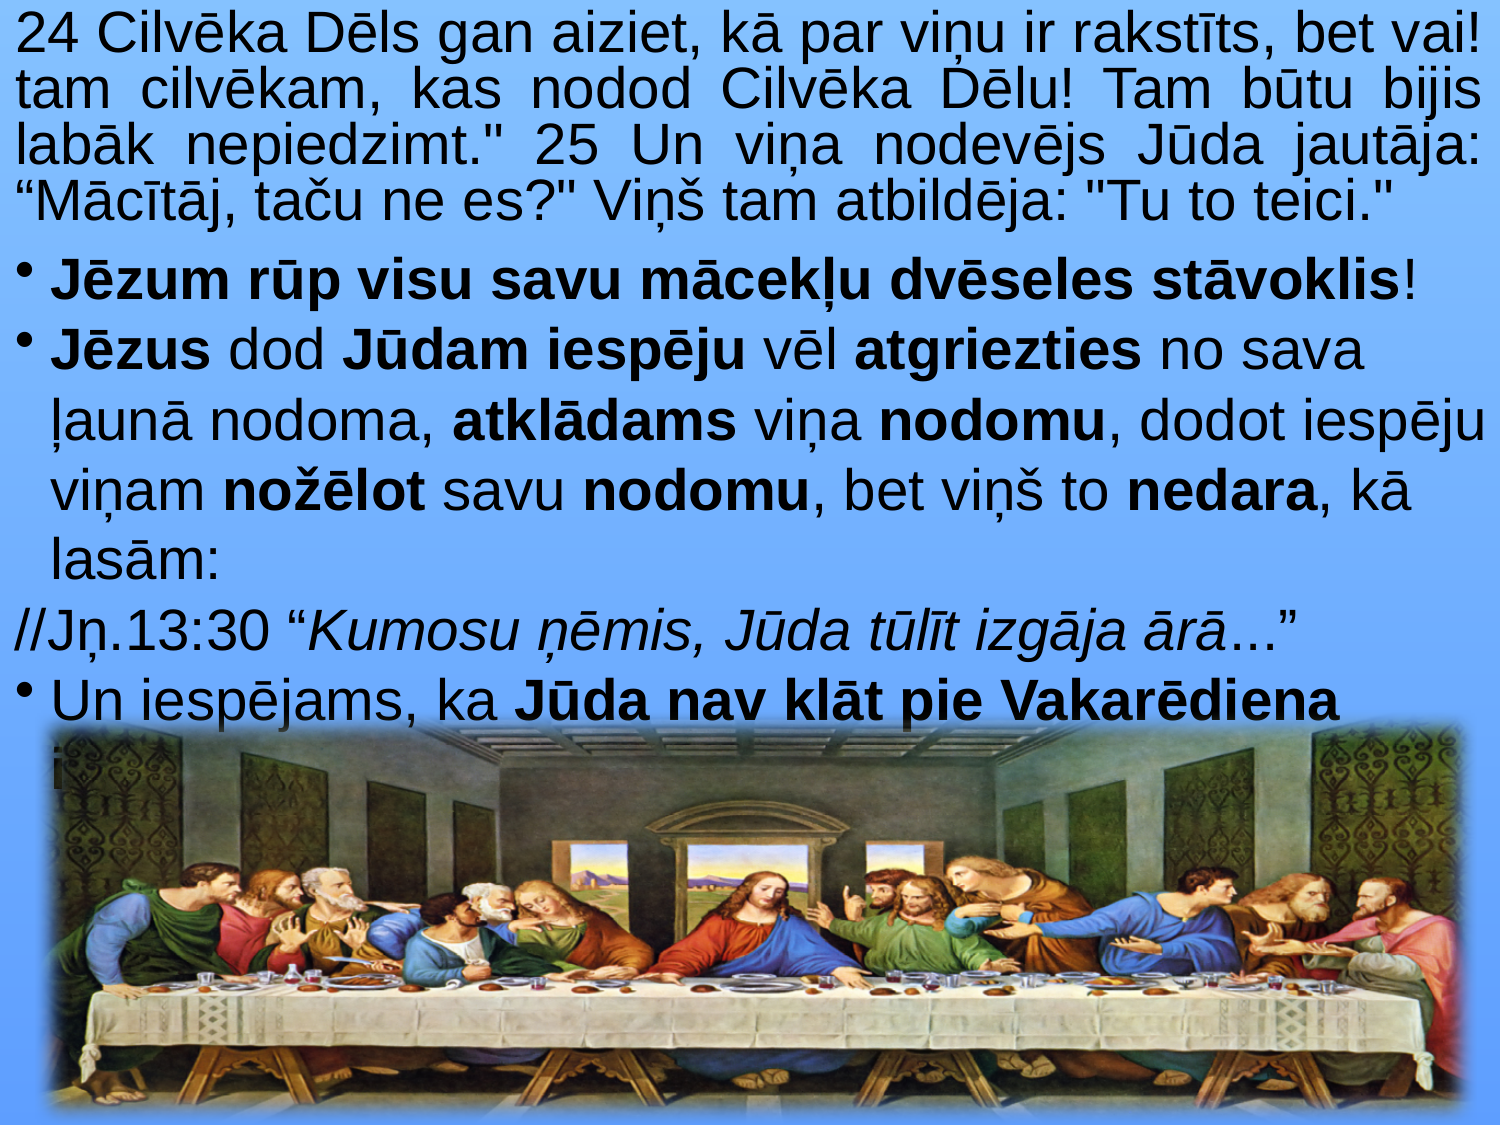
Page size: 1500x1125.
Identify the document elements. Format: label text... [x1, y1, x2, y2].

picture [34, 710, 1477, 1125]
text_box Jēzum rūp visu savu mācekļu dvēseles stāvoklis! Jēzus dod Jūdam iespēju vēl atgriezties no sava ļaunā nodoma, atklādams viņa nodomu, dodot iespēju viņam nožēlot savu nodomu, bet viņš to nedara, kā lasām: //Jņ.13:30 “Kumosu ņēmis, Jūda tūlīt izgāja ārā...” Un iespējams, ka Jūda nav klāt pie Vakarēdiena iestādīšanas... [0, 234, 1500, 809]
list 24 Cilvēka Dēls gan aiziet, kā par viņu ir rakstīts, bet vai! tam cilvēkam, kas nodod Cilvēka Dēlu! Tam būtu bijis labāk nepiedzimt." 25 Un viņa nodevējs Jūda jautāja: “Mācītāj, taču ne es?" Viņš tam atbildēja: "Tu to teici." [0, 0, 1500, 178]
